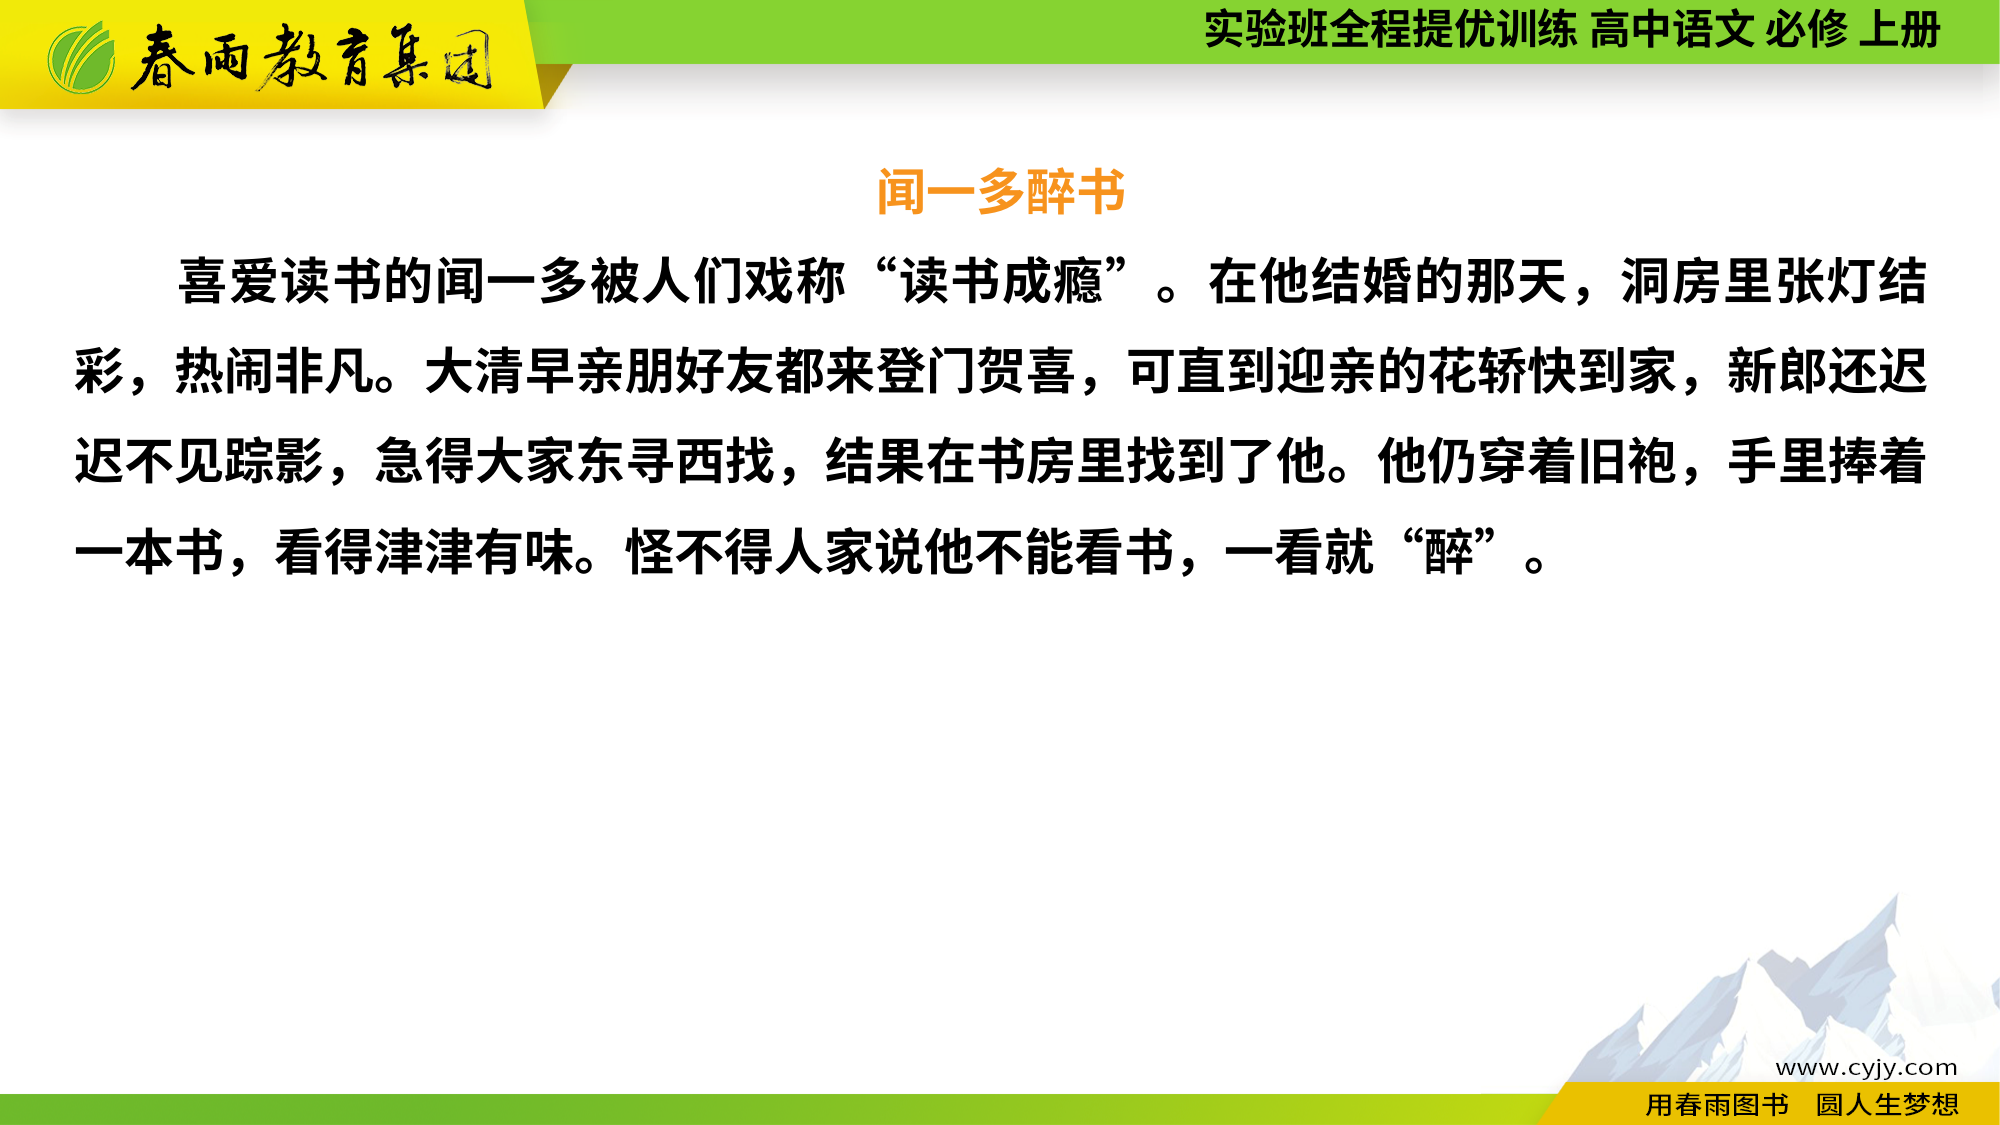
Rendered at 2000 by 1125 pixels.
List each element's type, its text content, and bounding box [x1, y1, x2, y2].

picture [0, 0, 2000, 1125]
list 闻一多醉书 喜爱读书的闻一多被人们戏称“读书成瘾”。在他结婚的那天，洞房里张灯结彩，热闹非凡。大清早亲朋好友都来登门贺喜，可直到迎亲的花轿快到家，新郎还迟迟不见踪影，急得大家东寻西找，结果在书房里找到了他。他仍穿着旧袍，手里捧着一本书，看得津津有味。怪不得人家说他不能看书，一看就“醉”。 [59, 122, 1944, 592]
